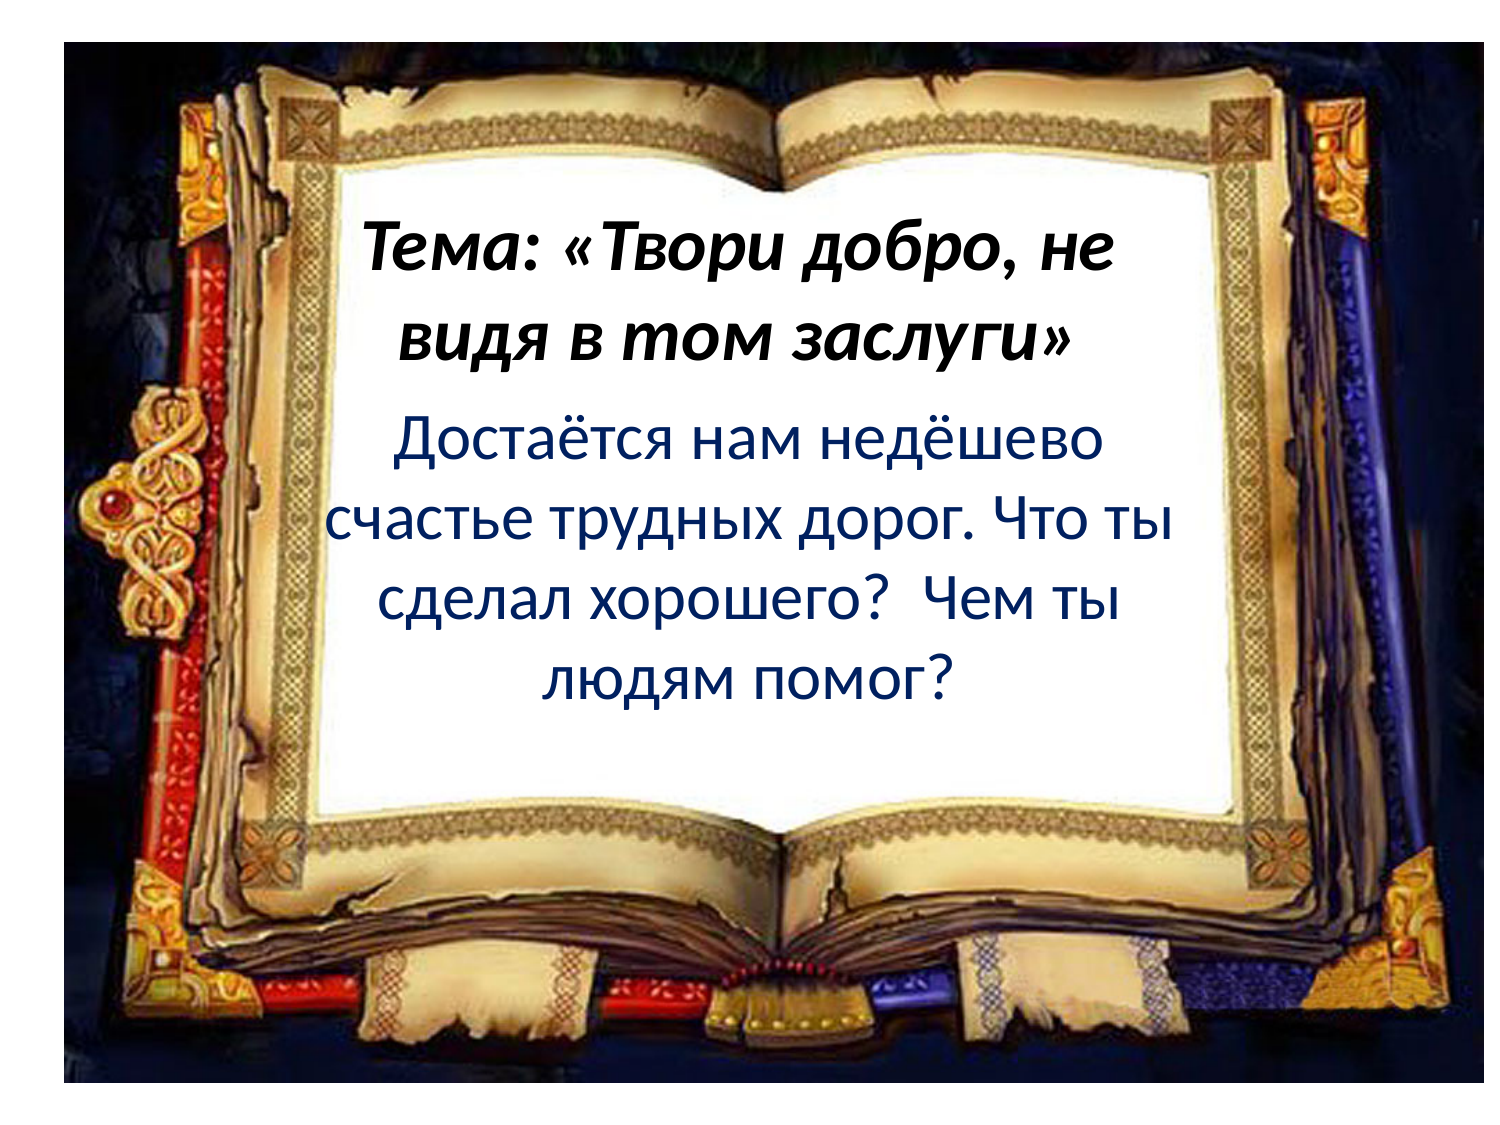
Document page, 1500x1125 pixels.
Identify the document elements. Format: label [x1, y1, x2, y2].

picture [64, 42, 1485, 1083]
